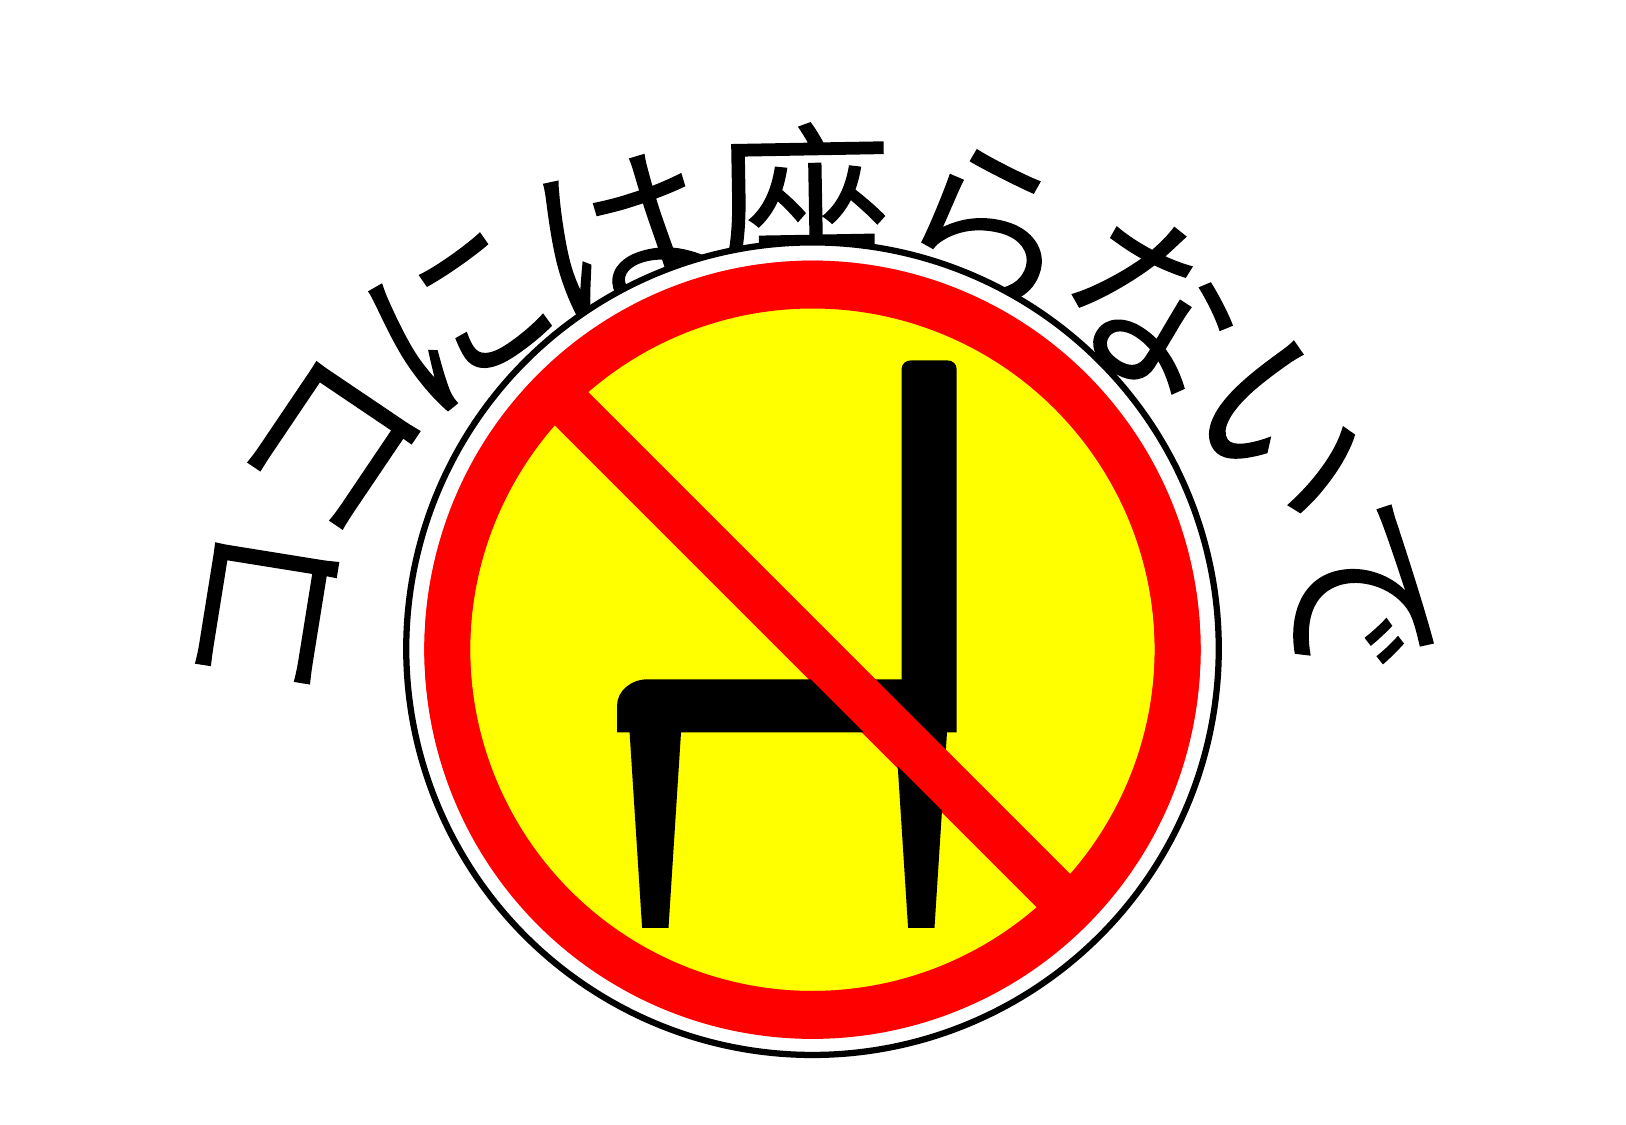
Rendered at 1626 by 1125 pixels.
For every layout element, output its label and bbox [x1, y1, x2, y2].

text_box [405, 242, 1219, 1056]
